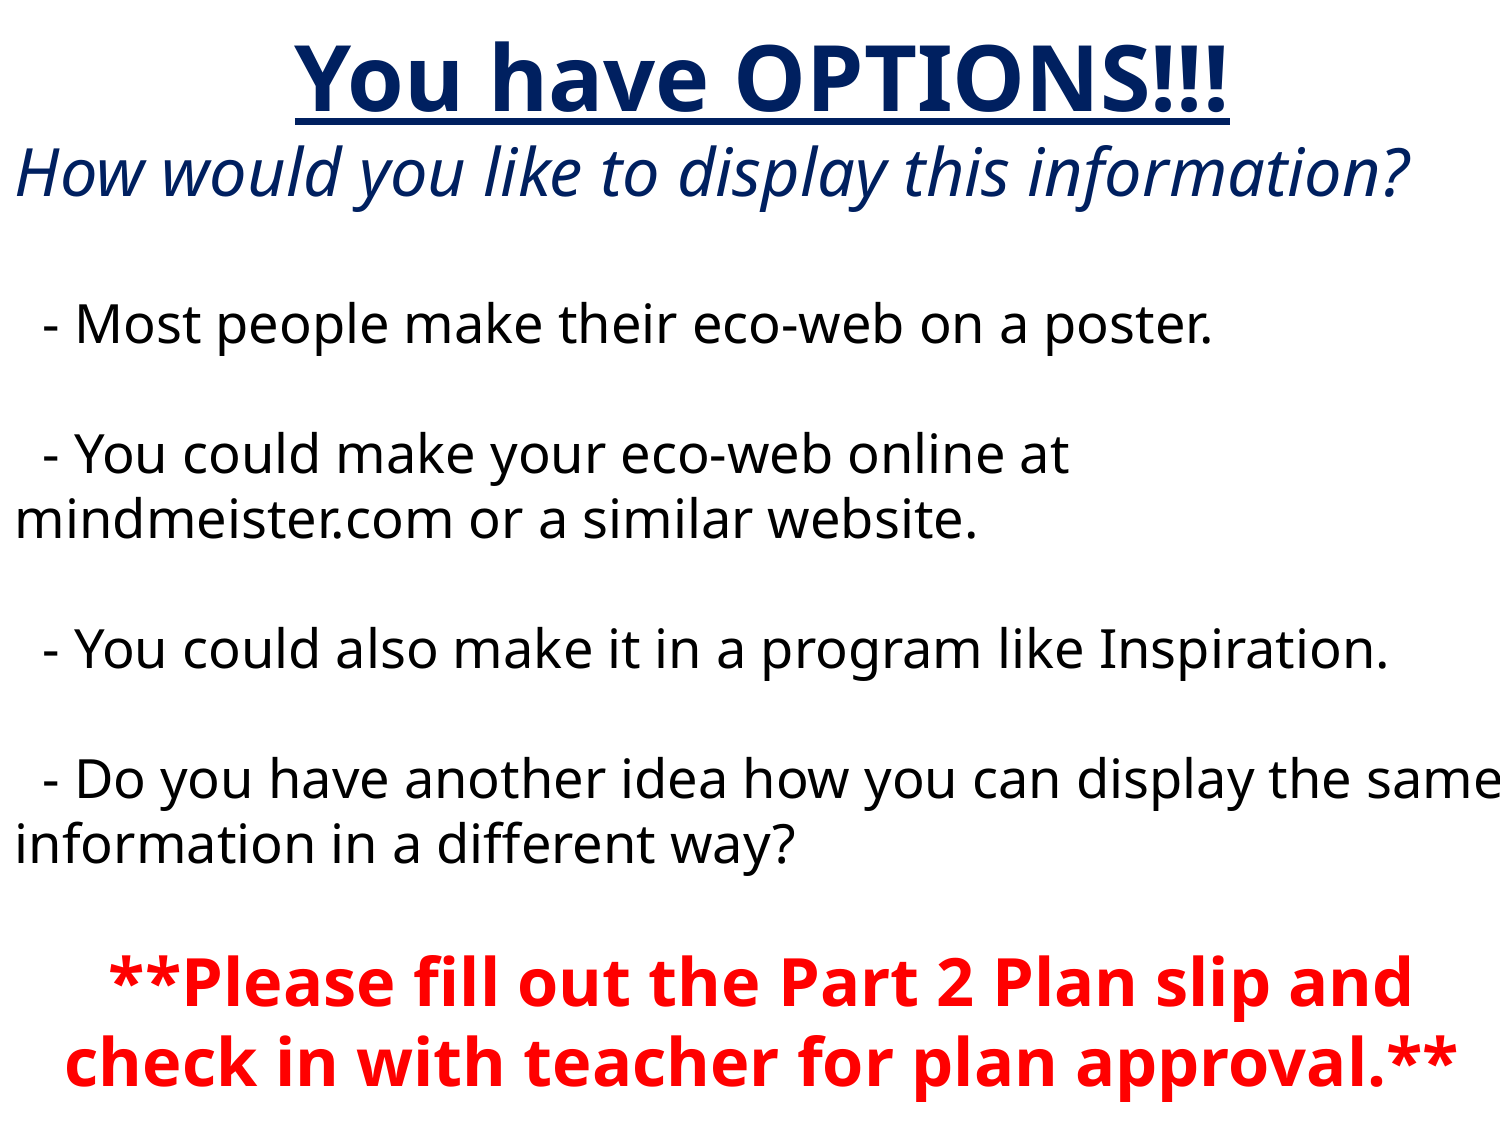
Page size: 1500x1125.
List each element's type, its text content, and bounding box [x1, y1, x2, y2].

text_box You have OPTIONS!!! How would you like to display this information? - Most people make their eco-web on a poster. - You could make your eco-web online at mindmeister.com or a similar website. - You could also make it in a program like Inspiration. - Do you have another idea how you can display the same information in a different way? **Please fill out the Part 2 Plan slip and check in with teacher for plan approval.** [0, 12, 1500, 1125]
